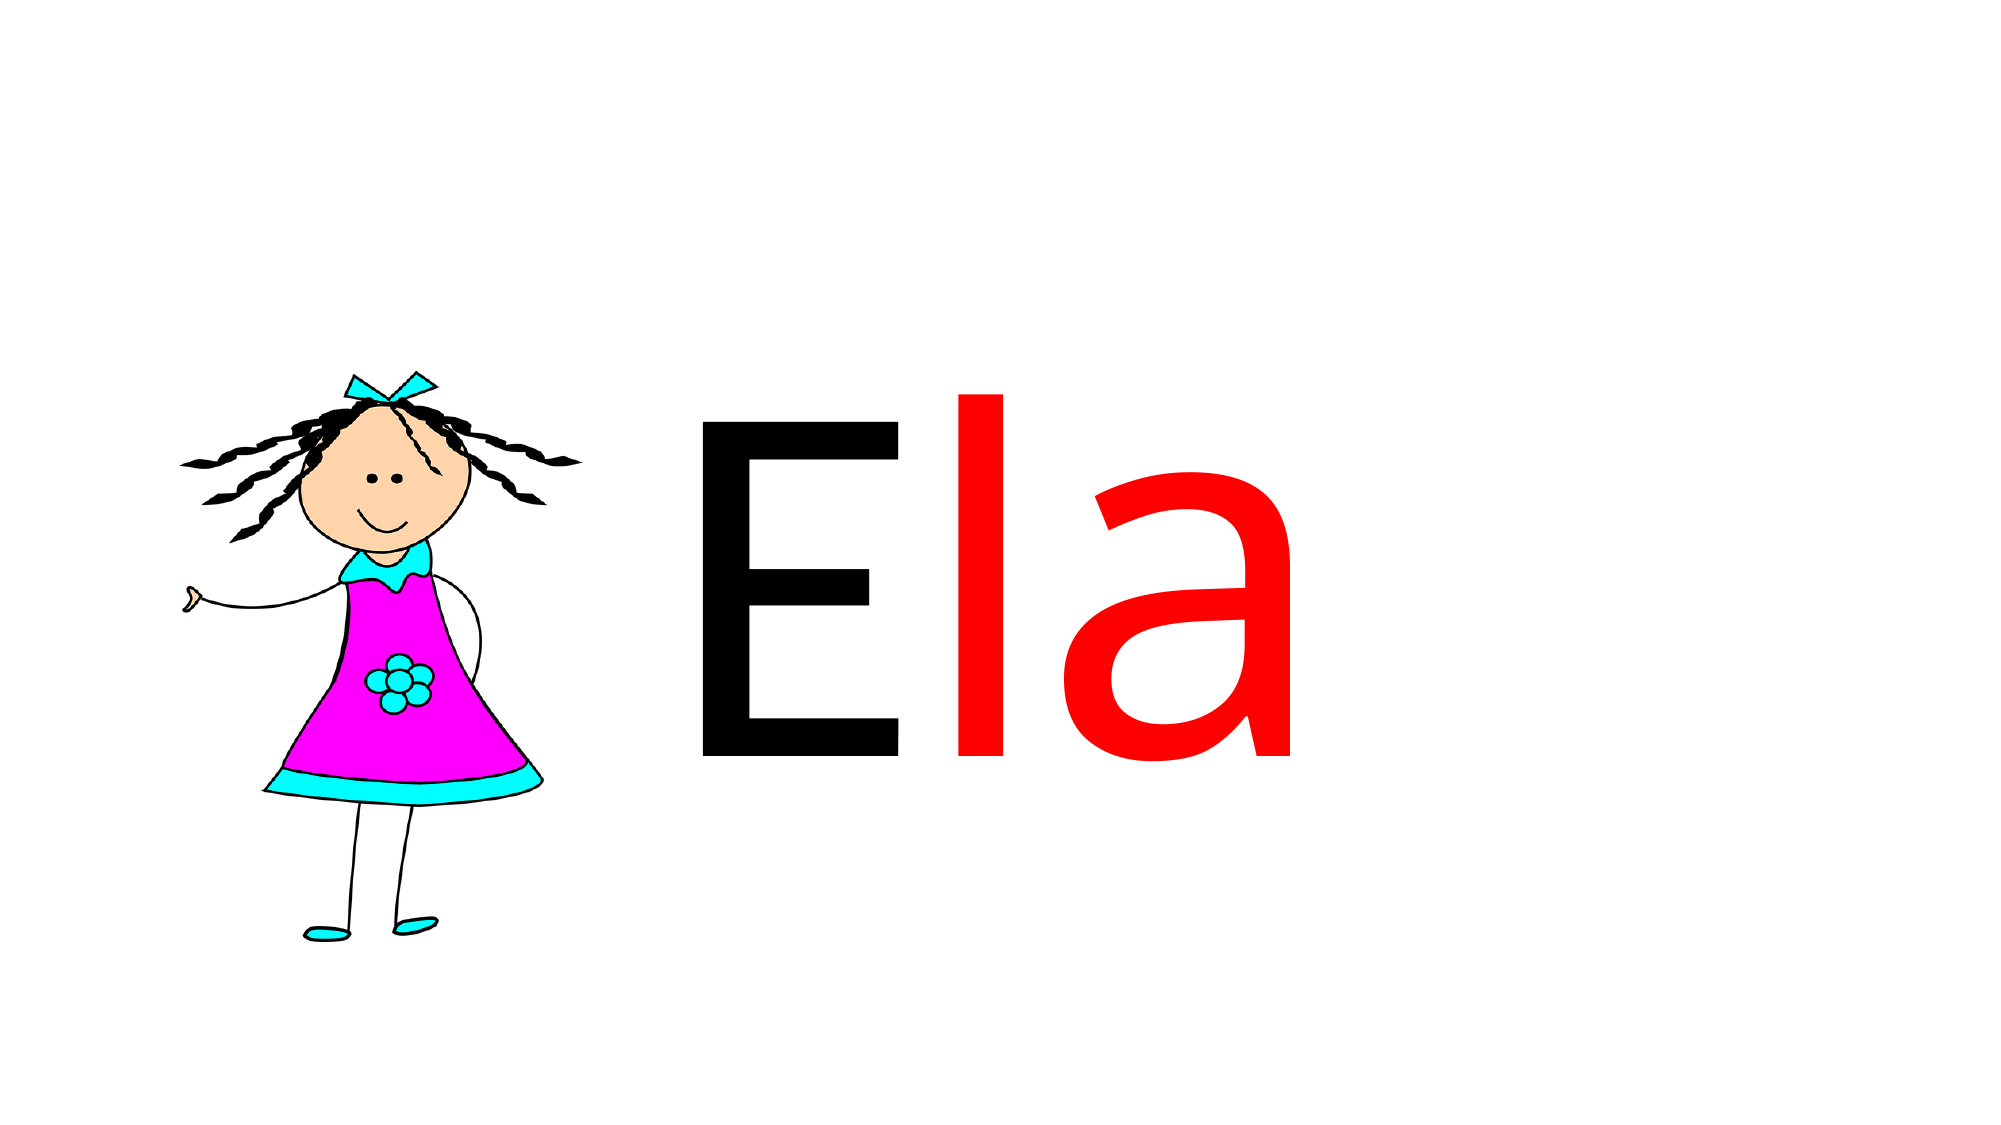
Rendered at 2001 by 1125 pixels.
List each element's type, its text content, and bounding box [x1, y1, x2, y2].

picture [179, 371, 583, 942]
list Ela [137, 299, 1863, 1014]
